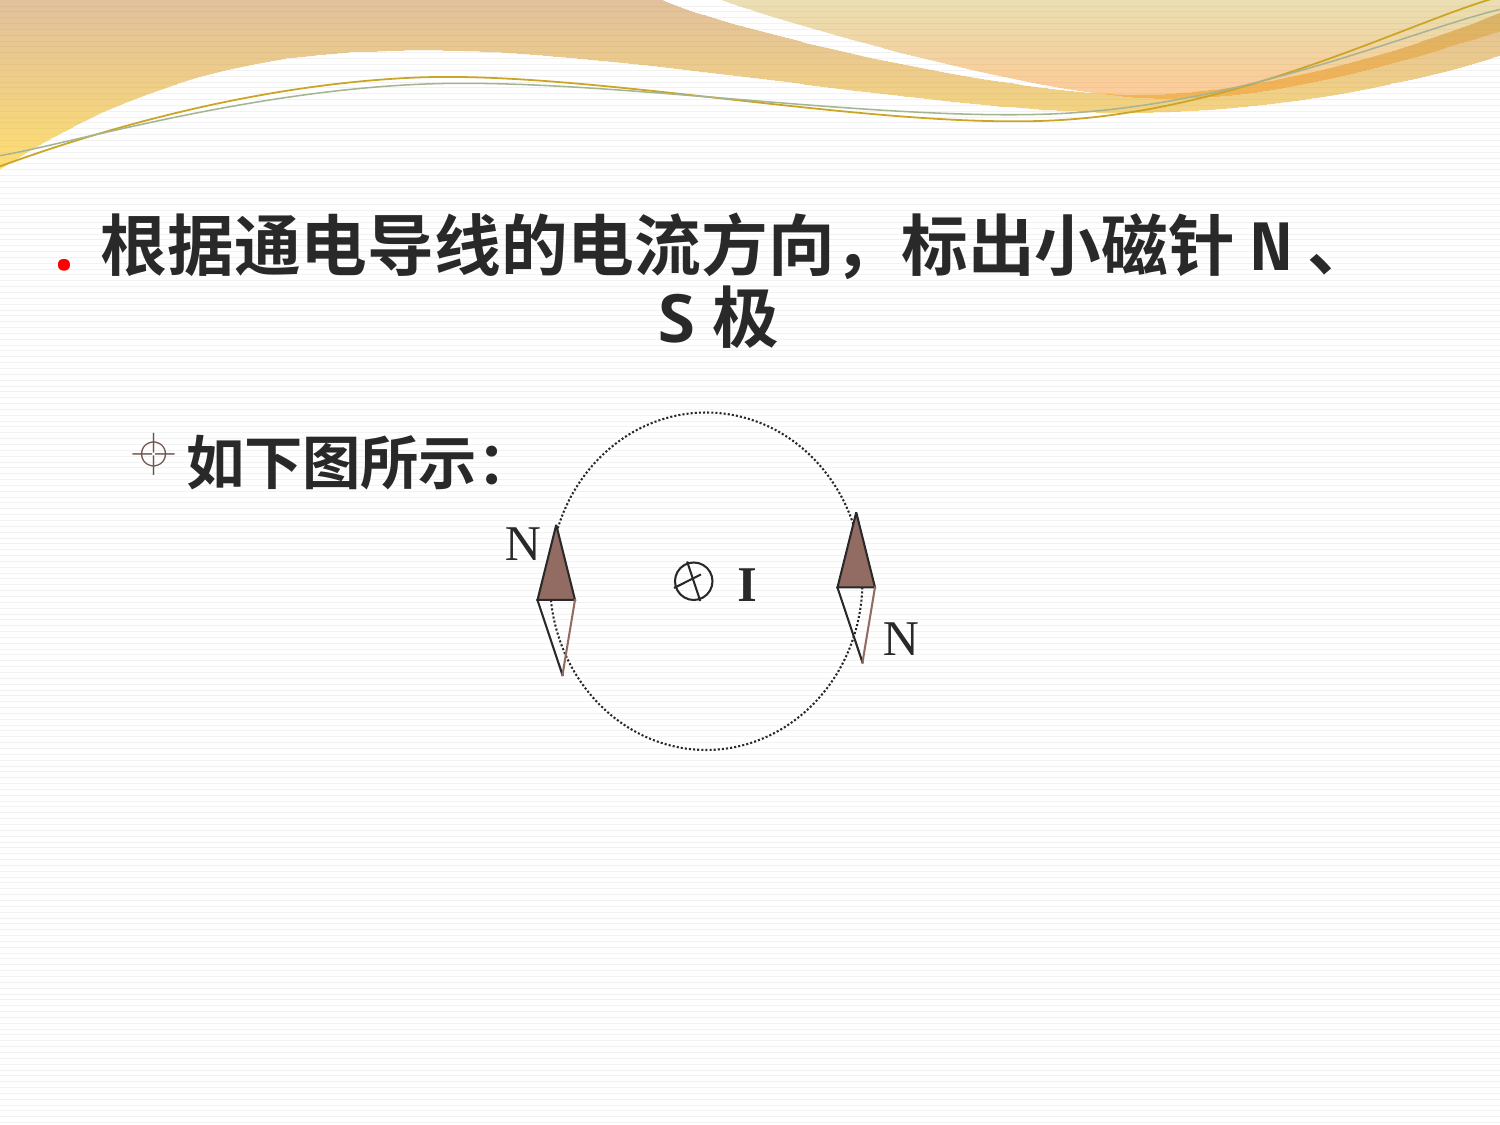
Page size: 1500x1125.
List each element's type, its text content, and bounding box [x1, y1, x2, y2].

text_box N [490, 503, 537, 579]
text_box N [875, 597, 940, 673]
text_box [537, 412, 875, 750]
title .根据通电导线的电流方向，标出小磁针N、S极 [29, 148, 1406, 349]
list 如下图所示： [112, 426, 537, 533]
